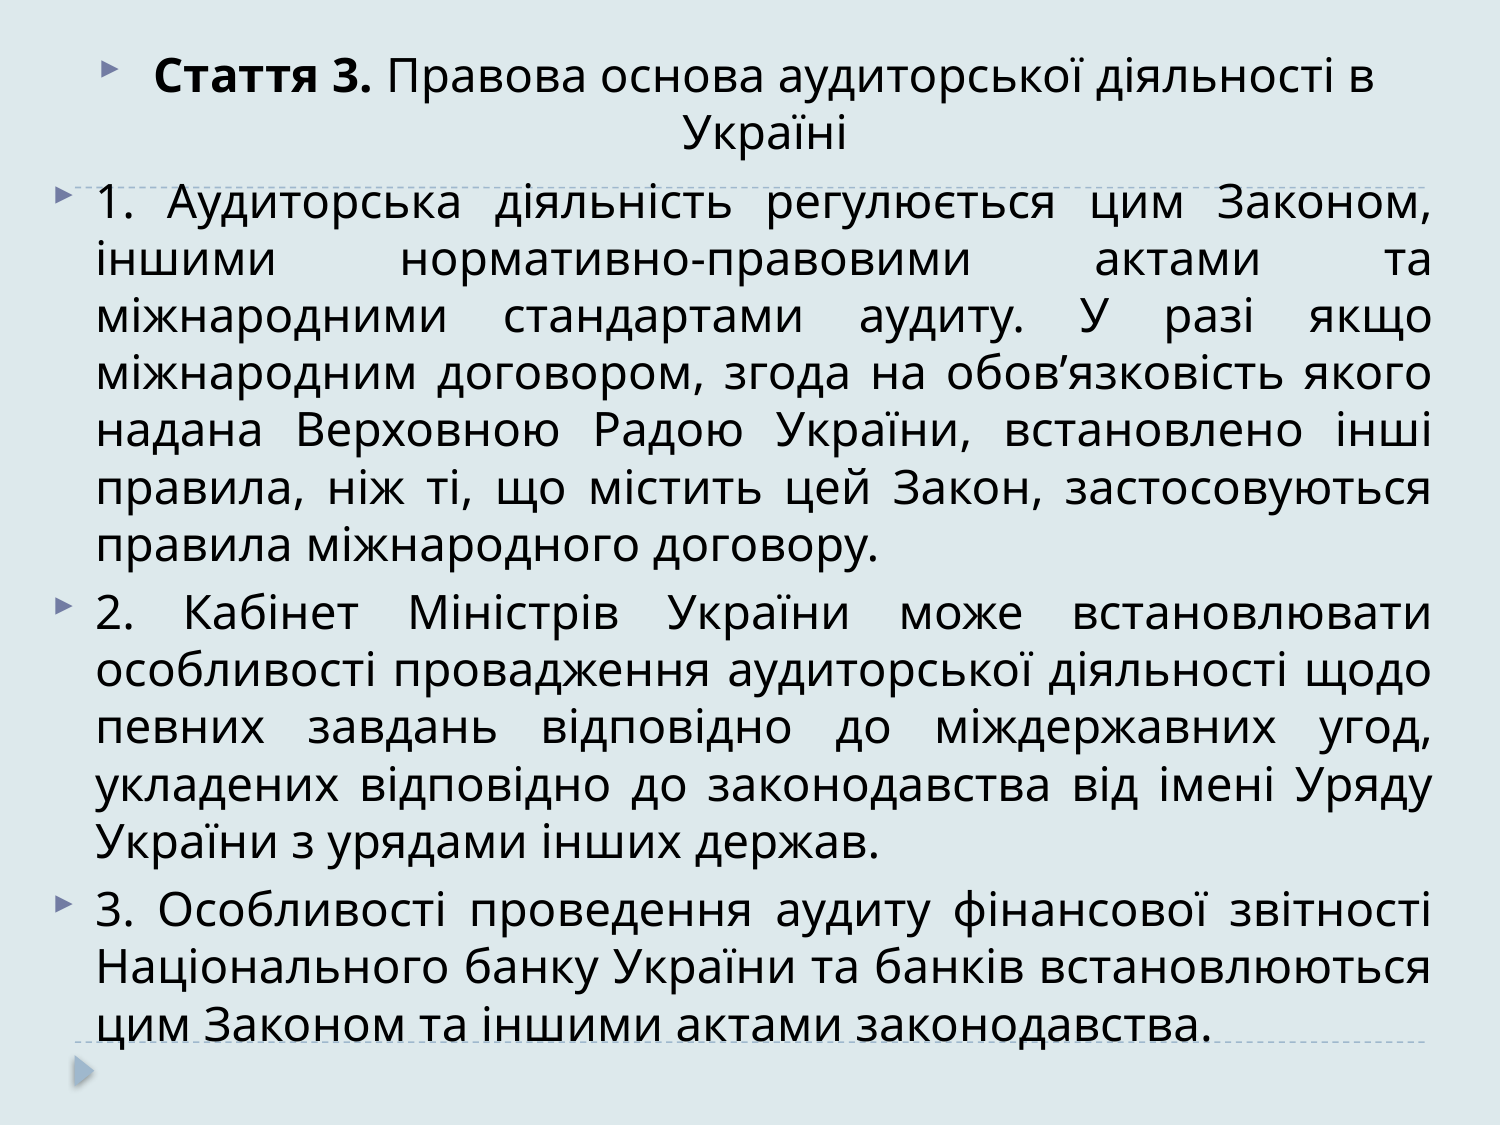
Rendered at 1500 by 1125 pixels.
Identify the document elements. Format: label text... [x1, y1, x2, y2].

list Стаття 3. Правова основа аудиторської діяльності в Україні 1. Аудиторська діяльність регулюється цим Законом, іншими нормативно-правовими актами та міжнародними стандартами аудиту. У разі якщо міжнародним договором, згода на обов’язковість якого надана Верховною Радою України, встановлено інші правила, ніж ті, що містить цей Закон, застосовуються правила міжнародного договору. 2. Кабінет Міністрів України може встановлювати особливості провадження аудиторської діяльності щодо певних завдань відповідно до міждержавних угод, укладених відповідно до законодавства від імені Уряду України з урядами інших держав. 3. Особливості проведення аудиту фінансової звітності Національного банку України та банків встановлюються цим Законом та іншими актами законодавства. [37, 37, 1450, 1075]
